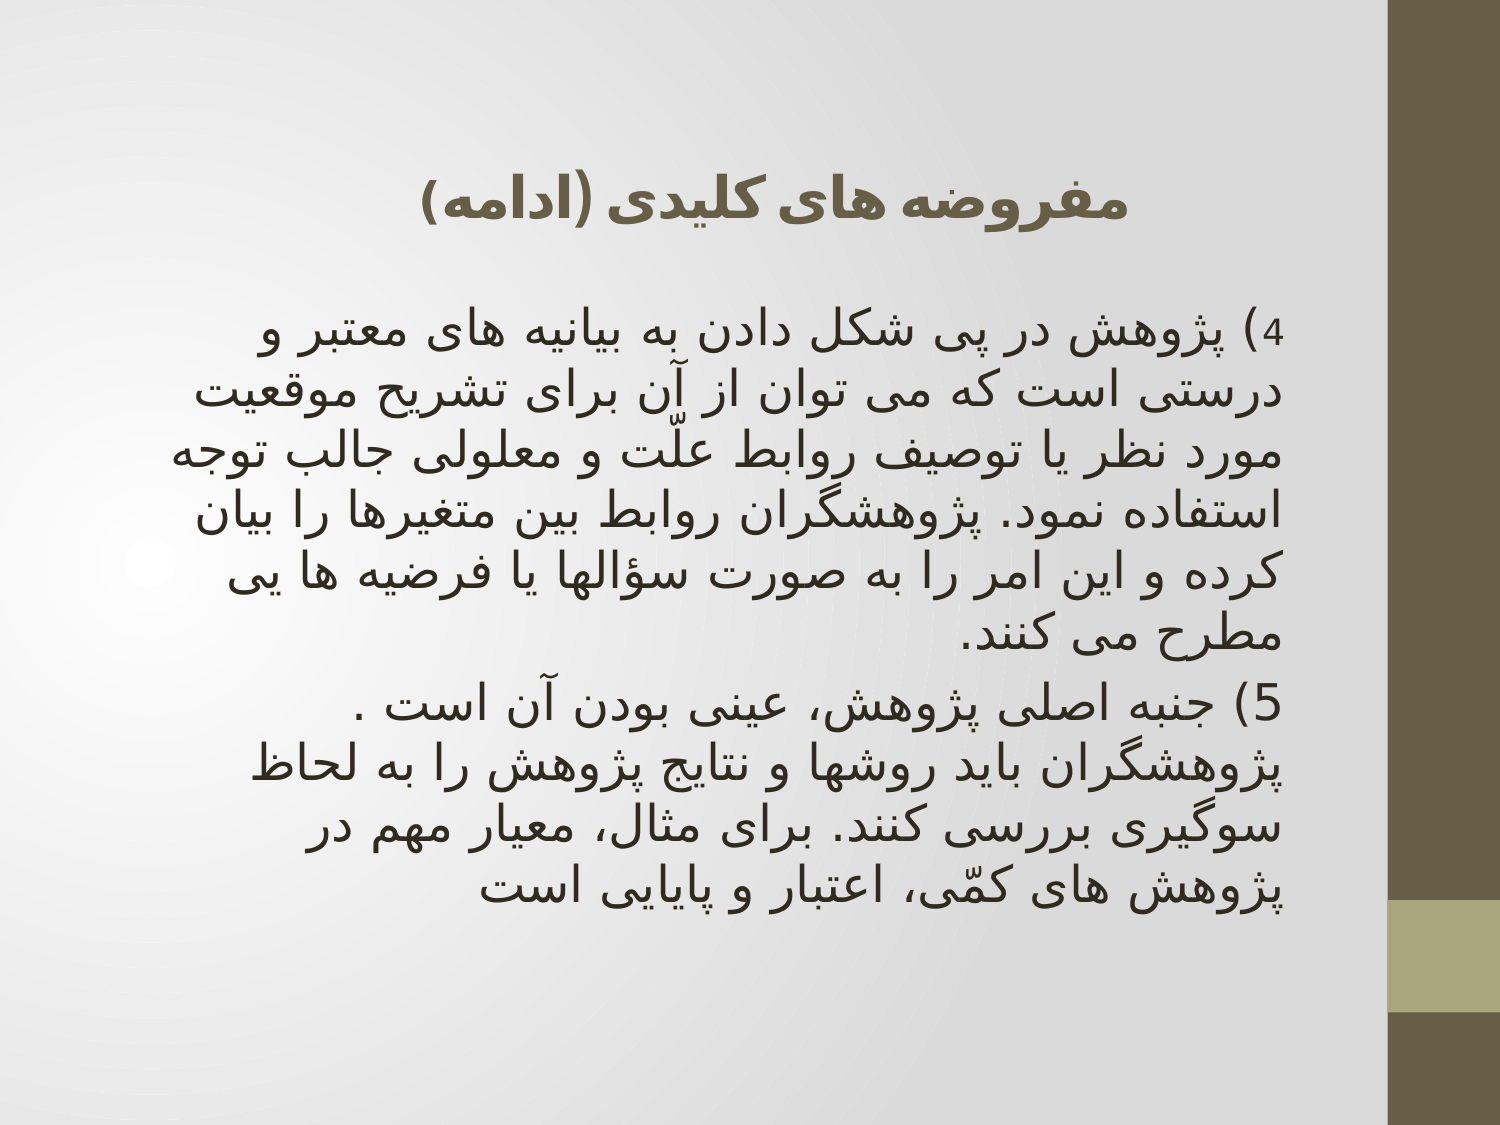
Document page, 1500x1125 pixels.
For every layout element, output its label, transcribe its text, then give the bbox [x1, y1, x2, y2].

title مفروضه های کلیدی (ادامه) [137, 50, 1413, 238]
subtitle 4) پژوهش در پی شکل دادن به بیانیه های معتبر و درستی است که می توان از آن برای تشریح موقعیت مورد نظر یا توصیف روابط علّت و معلولی جالب توجه استفاده نمود. پژوهشگران روابط بین متغیرها را بیان کرده و این امر را به صورت سؤالها یا فرضیه ها یی مطرح می کنند. 5) جنبه اصلی پژوهش، عینی بودن آن است . پژوهشگران باید روشها و نتایج پژوهش را به لحاظ سوگیری بررسی کنند. برای مثال، معیار مهم در پژوهش های کمّی، اعتبار و پایایی است [125, 287, 1300, 925]
